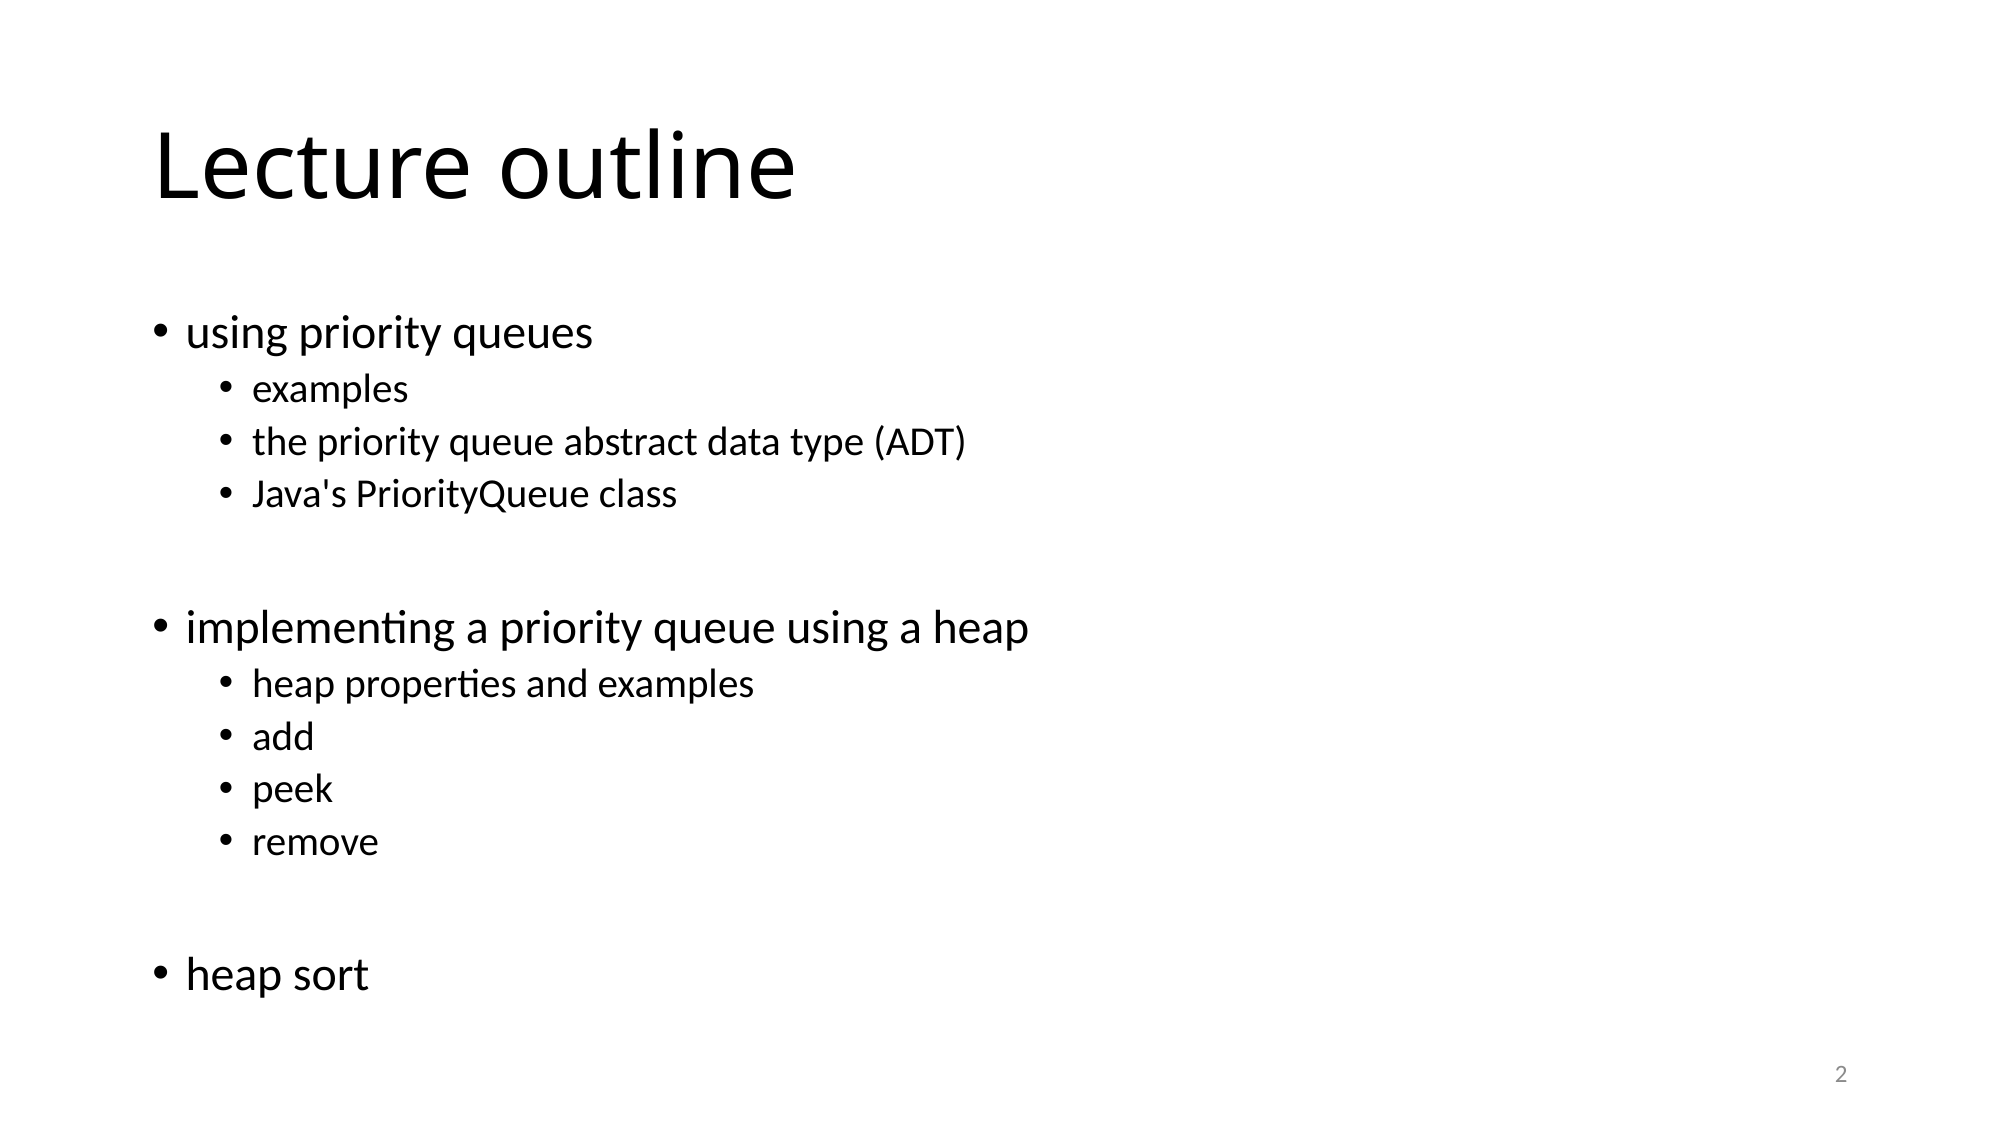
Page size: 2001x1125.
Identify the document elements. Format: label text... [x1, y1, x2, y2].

list using priority queues examples the priority queue abstract data type (ADT) Java's PriorityQueue class implementing a priority queue using a heap heap properties and examples add peek remove heap sort [137, 299, 1863, 1014]
slide_number 2 [1412, 1042, 1863, 1103]
title Lecture outline [137, 59, 1863, 278]
